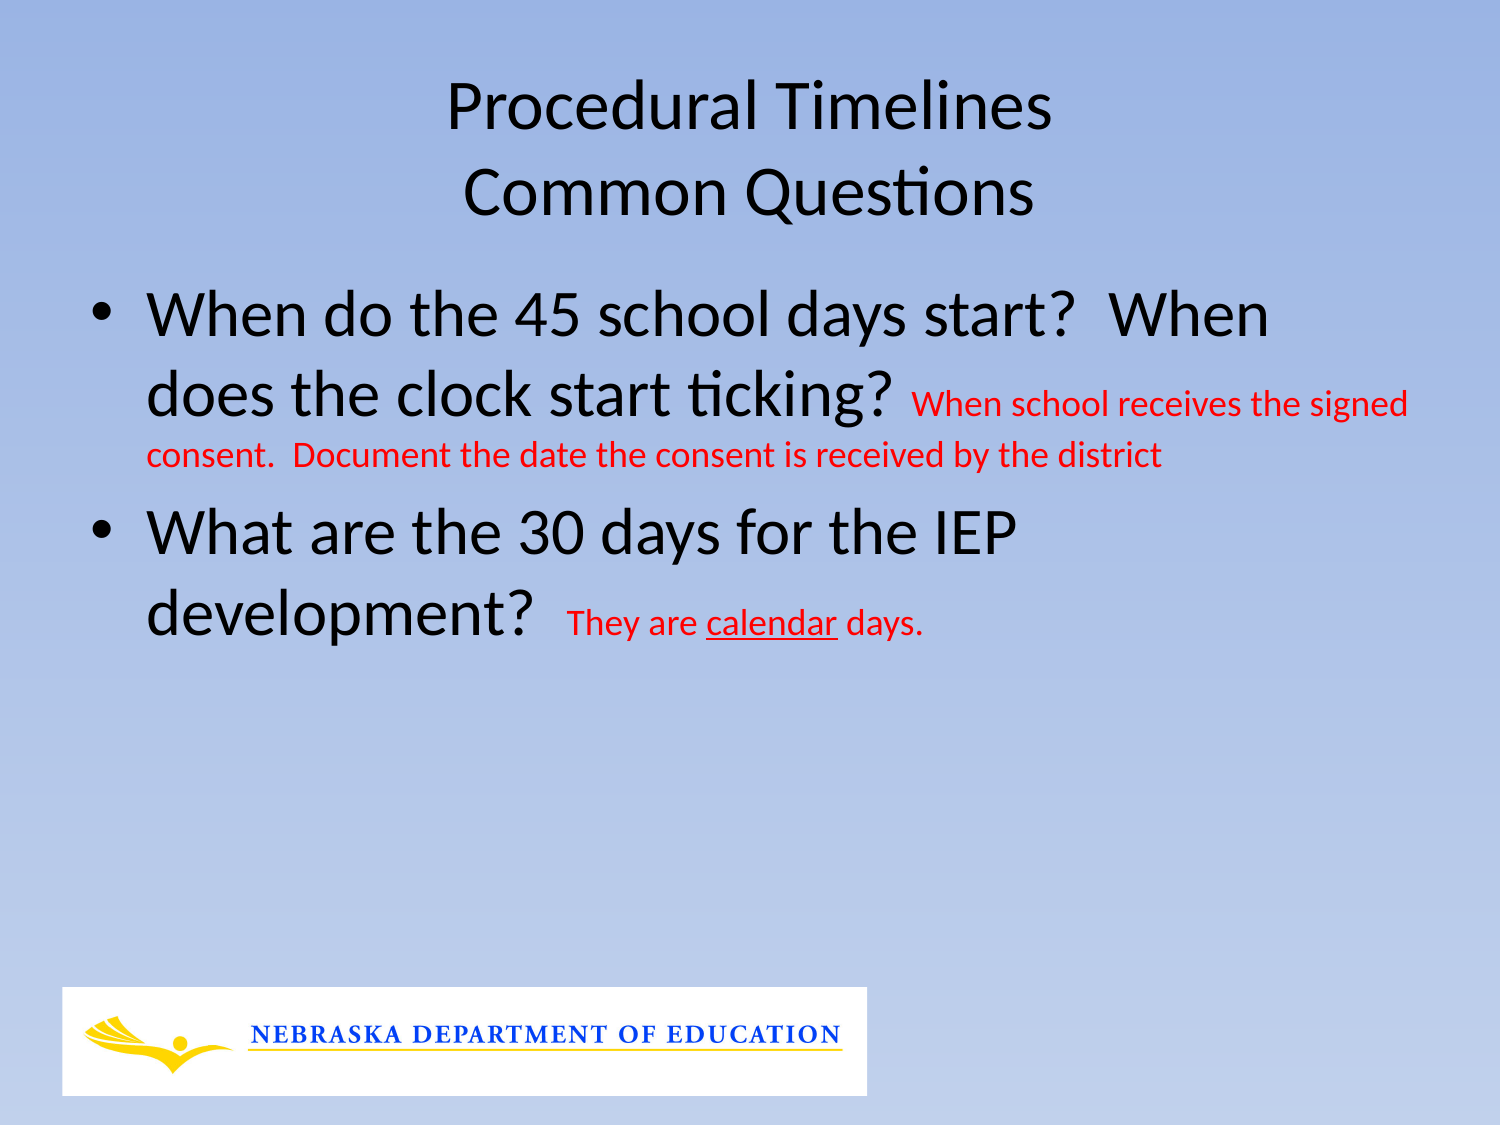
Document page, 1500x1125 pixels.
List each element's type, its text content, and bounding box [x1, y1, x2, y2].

list When do the 45 school days start? When does the clock start ticking? When school receives the signed consent. Document the date the consent is received by the district What are the 30 days for the IEP development? They are calendar days. [75, 262, 1425, 913]
picture [62, 987, 868, 1096]
title Procedural Timelines Common Questions [75, 50, 1425, 238]
